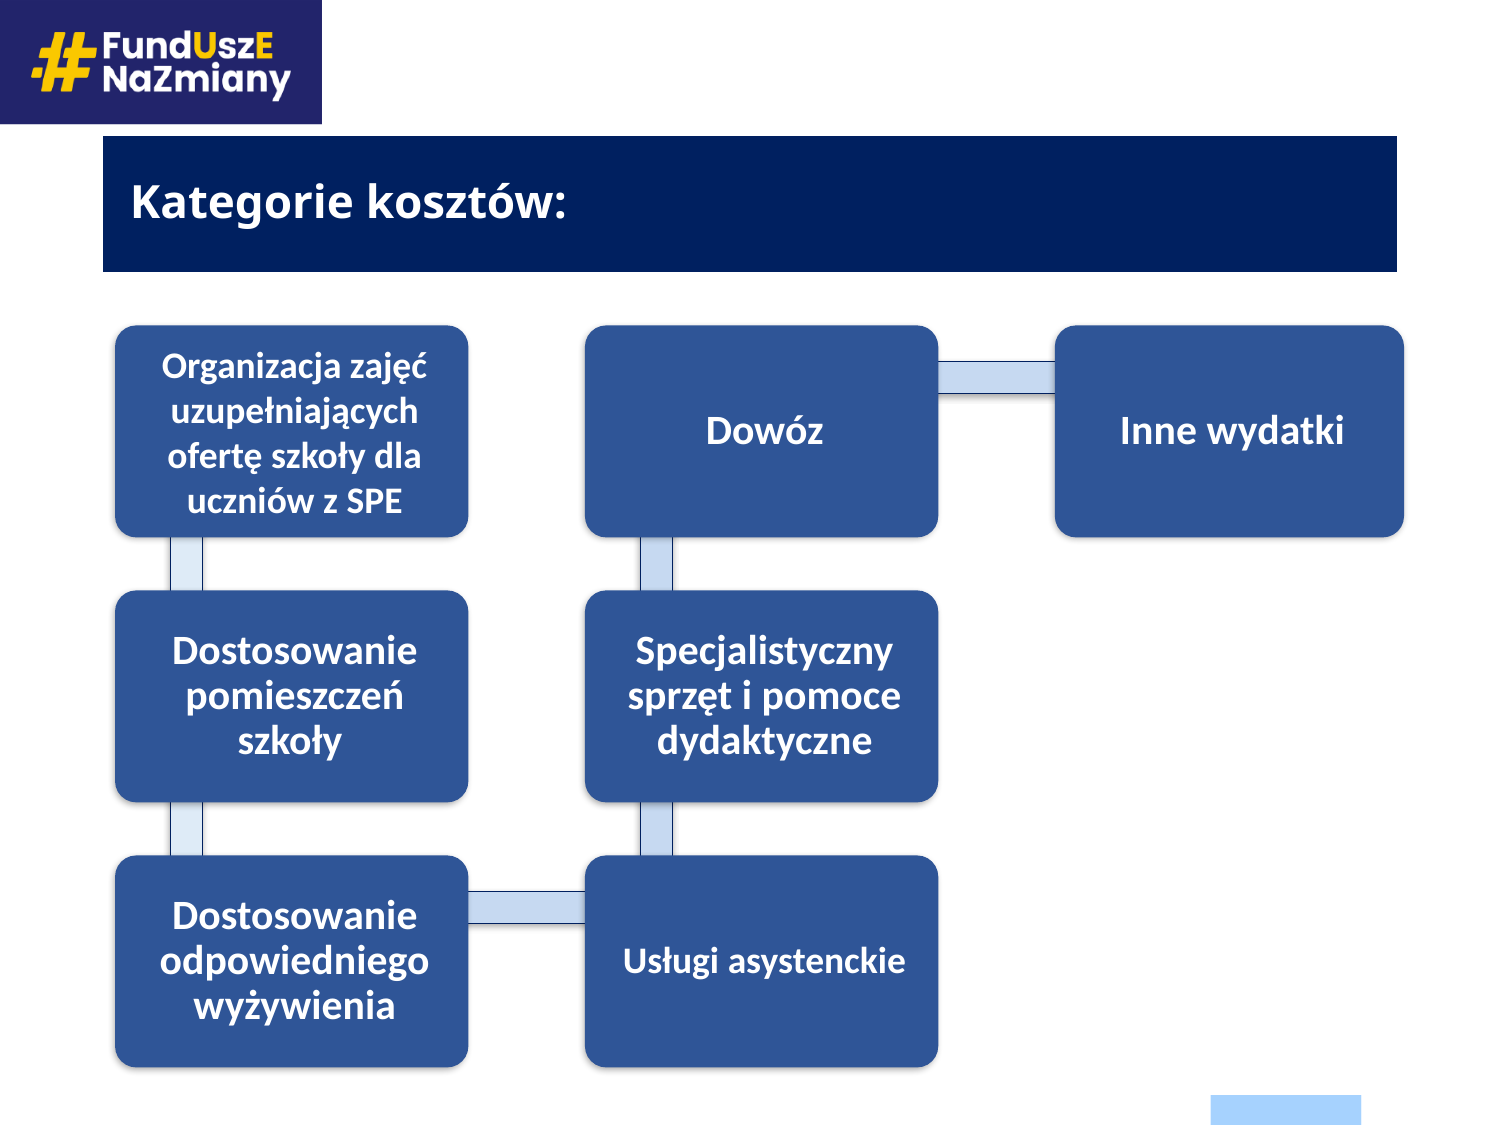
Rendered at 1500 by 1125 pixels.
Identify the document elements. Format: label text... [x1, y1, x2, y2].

picture [0, 0, 1500, 1125]
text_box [84, 325, 1435, 1068]
title Kategorie kosztów: [103, 136, 1397, 272]
